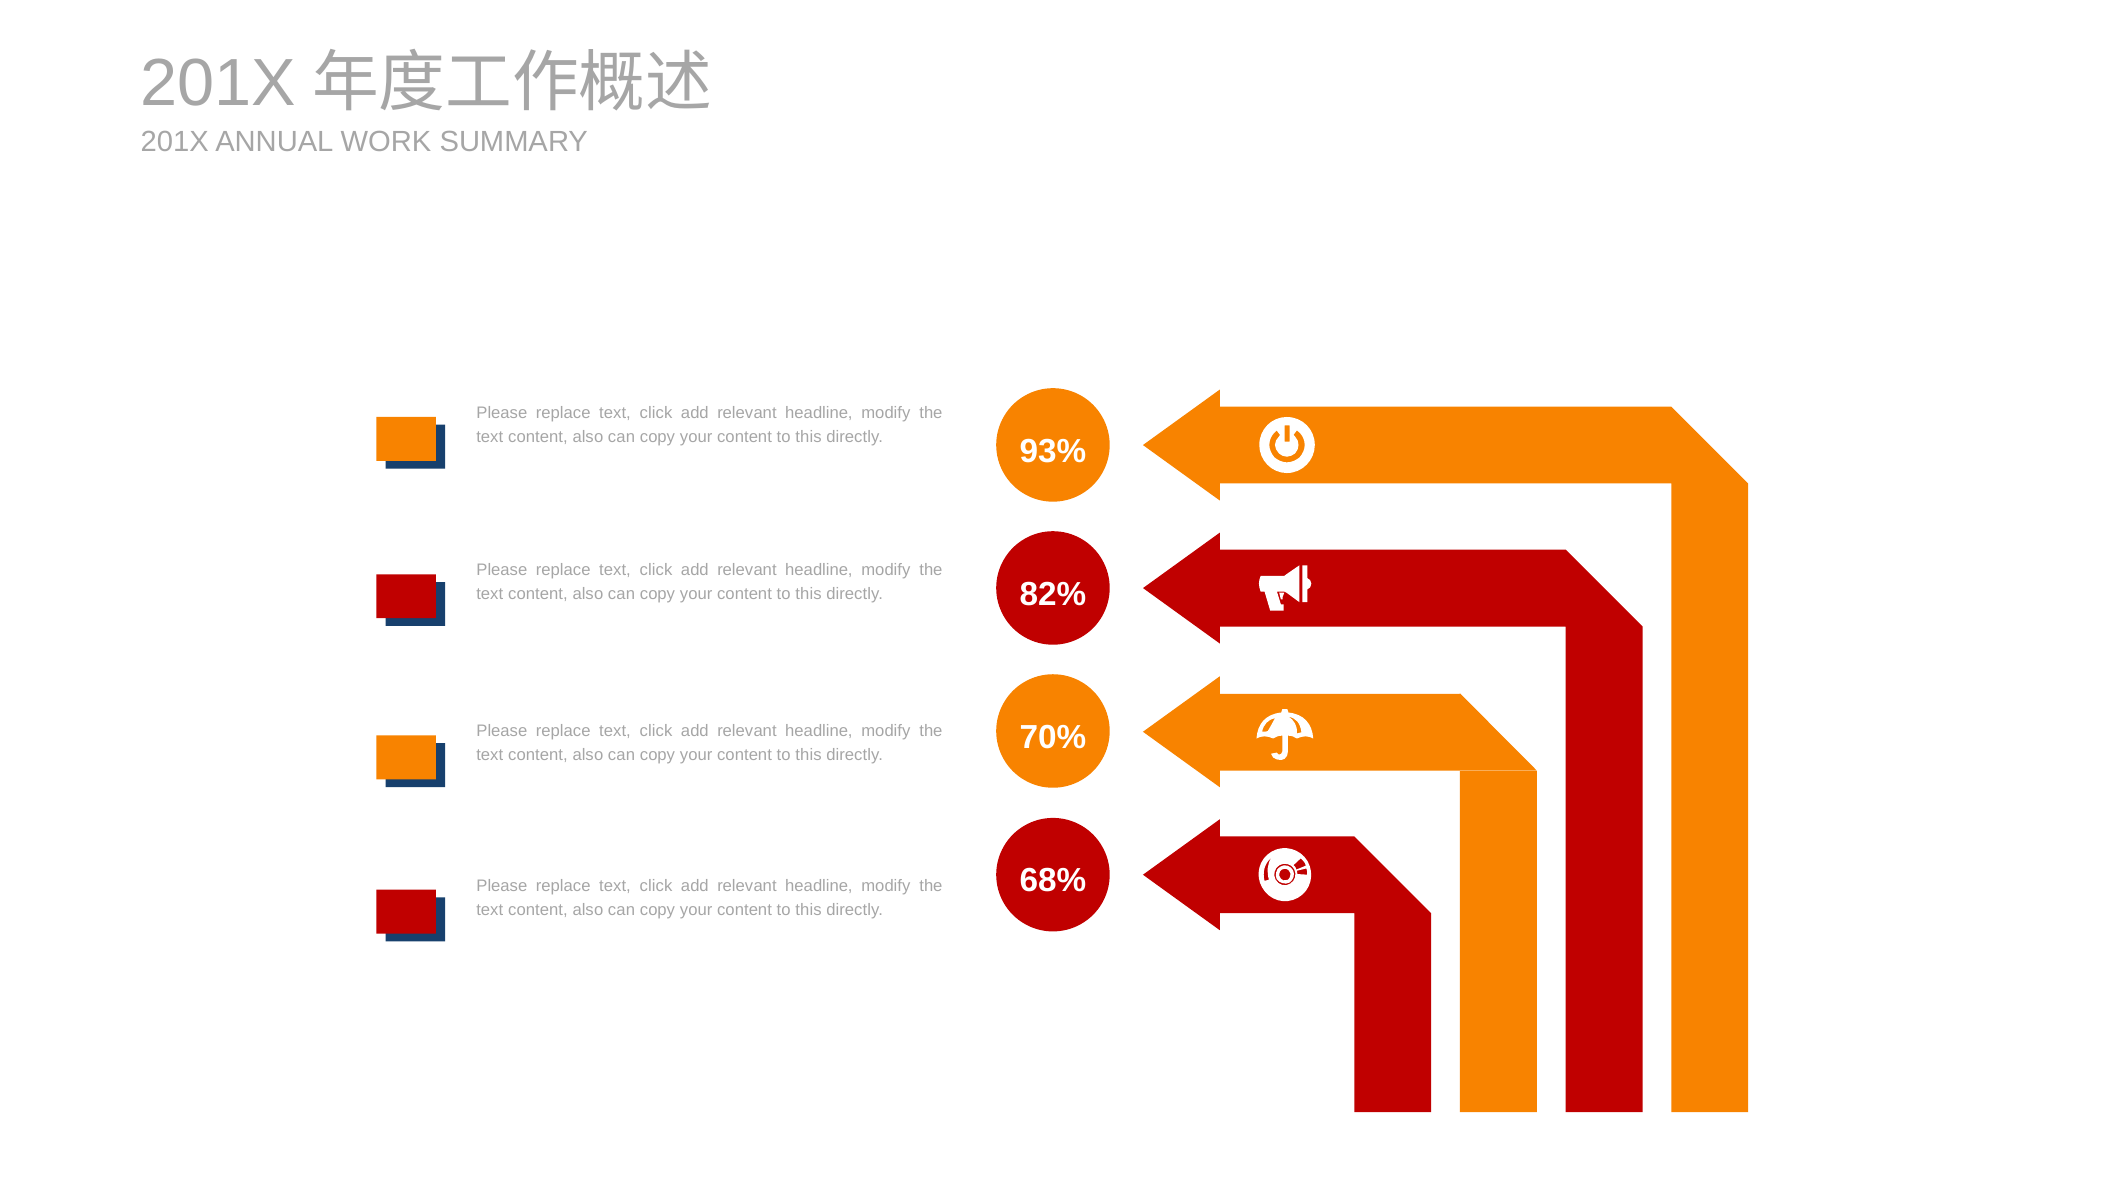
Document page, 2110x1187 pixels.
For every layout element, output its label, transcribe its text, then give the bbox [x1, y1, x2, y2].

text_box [996, 674, 1110, 788]
text_box Please replace text, click add relevant headline, modify the text content, also can copy your content to this directly. [461, 708, 959, 772]
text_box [376, 574, 446, 626]
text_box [996, 388, 1110, 502]
text_box Please replace text, click add relevant headline, modify the text content, also can copy your content to this directly. [461, 390, 959, 453]
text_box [1142, 389, 1749, 1112]
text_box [1142, 819, 1432, 1112]
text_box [376, 416, 446, 469]
text_box 201X年度工作概述 [140, 38, 789, 119]
text_box Please replace text, click add relevant headline, modify the text content, also can copy your content to this directly. [461, 863, 959, 926]
text_box Please replace text, click add relevant headline, modify the text content, also can copy your content to this directly. [461, 547, 959, 611]
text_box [996, 817, 1110, 932]
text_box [376, 735, 446, 788]
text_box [996, 531, 1110, 645]
text_box 201X ANNUAL WORK SUMMARY [140, 122, 602, 158]
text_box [376, 889, 446, 942]
